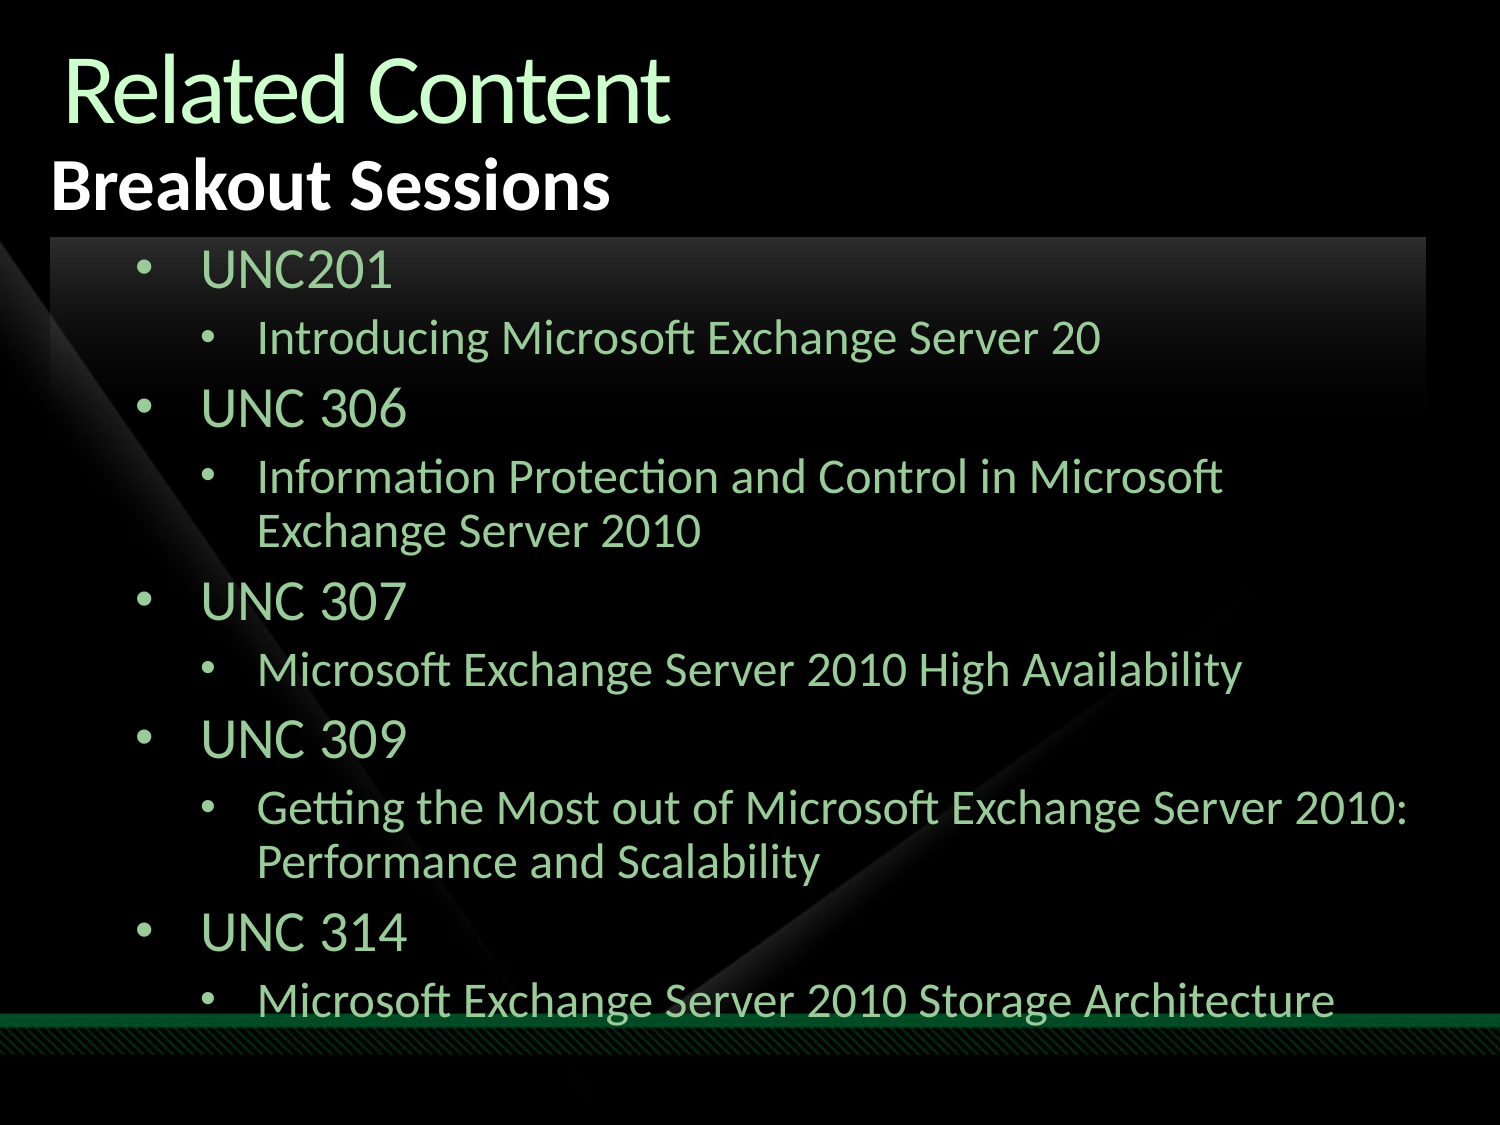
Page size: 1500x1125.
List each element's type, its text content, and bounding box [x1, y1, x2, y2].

title Related Content [62, 37, 1437, 147]
list Breakout Sessions UNC201 Introducing Microsoft Exchange Server 20 UNC 306 Information Protection and Control in Microsoft Exchange Server 2010 UNC 307 Microsoft Exchange Server 2010 High Availability UNC 309 Getting the Most out of Microsoft Exchange Server 2010: Performance and Scalability UNC 314 Microsoft Exchange Server 2010 Storage Architecture [49, 237, 1426, 442]
picture [0, 0, 1500, 1125]
